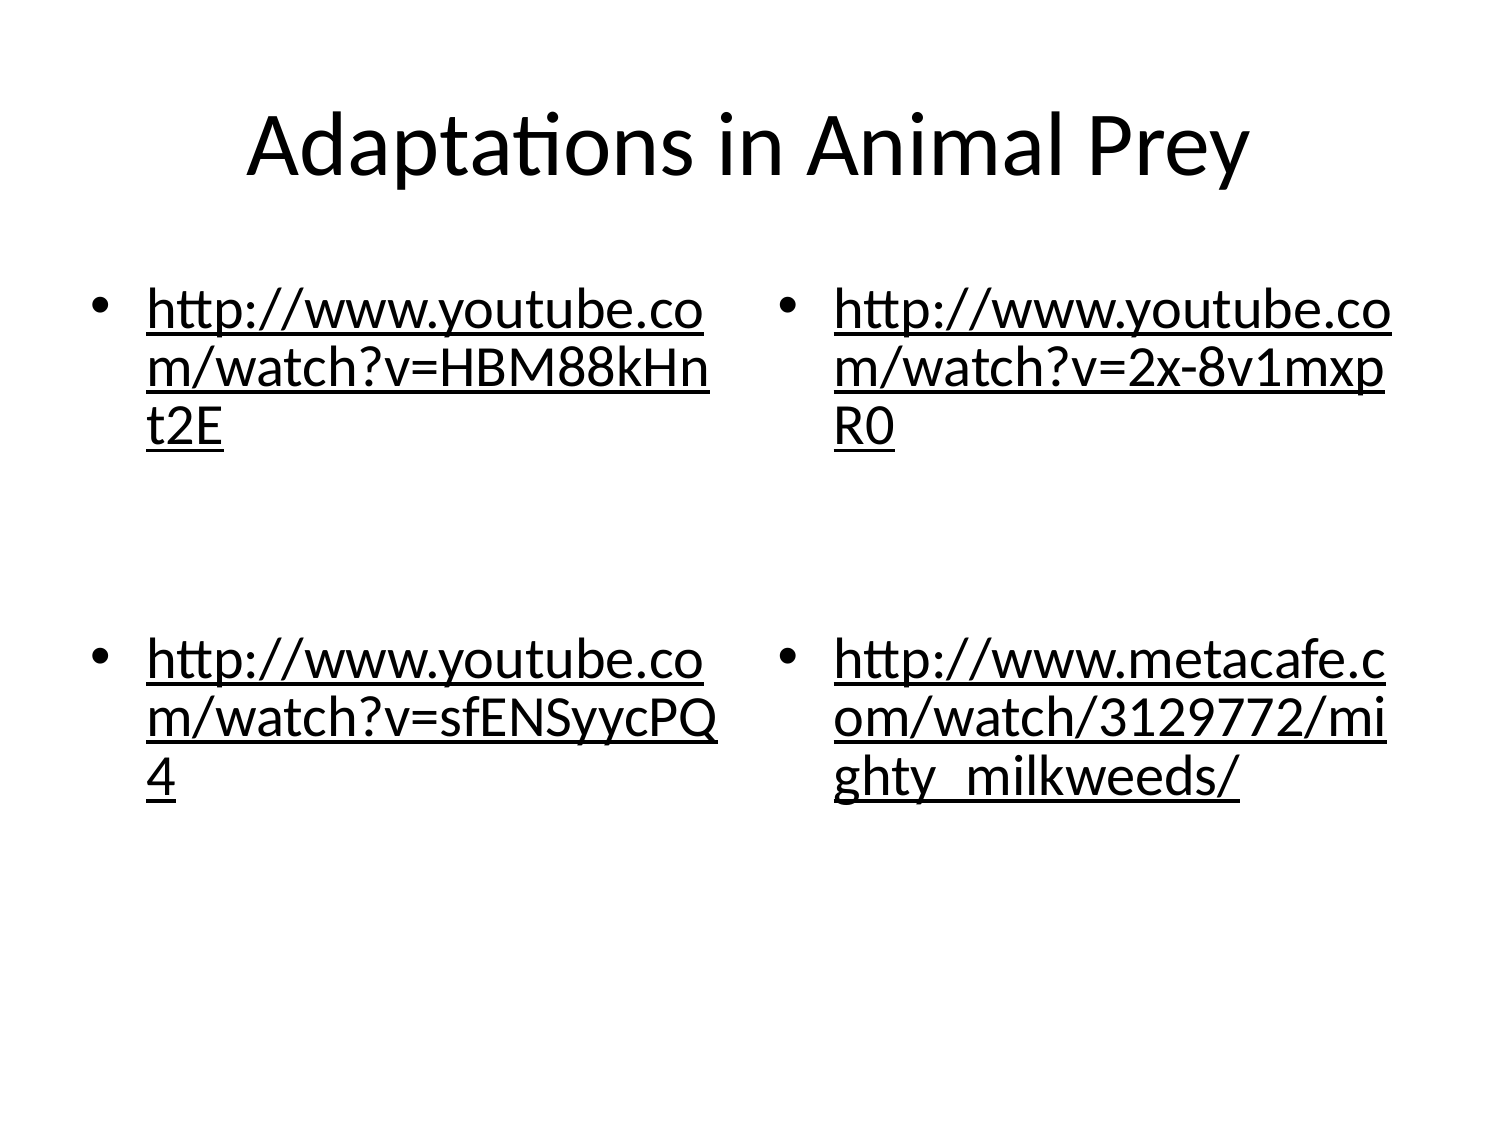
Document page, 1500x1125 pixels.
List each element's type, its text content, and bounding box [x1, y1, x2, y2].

list http://www.youtube.com/watch?v=2x-8v1mxpR0 http://www.metacafe.com/watch/3129772/mighty_milkweeds/ [762, 262, 1425, 1005]
list http://www.youtube.com/watch?v=HBM88kHnt2E http://www.youtube.com/watch?v=sfENSyycPQ4 [75, 262, 738, 1005]
title Adaptations in Animal Prey [75, 45, 1425, 233]
